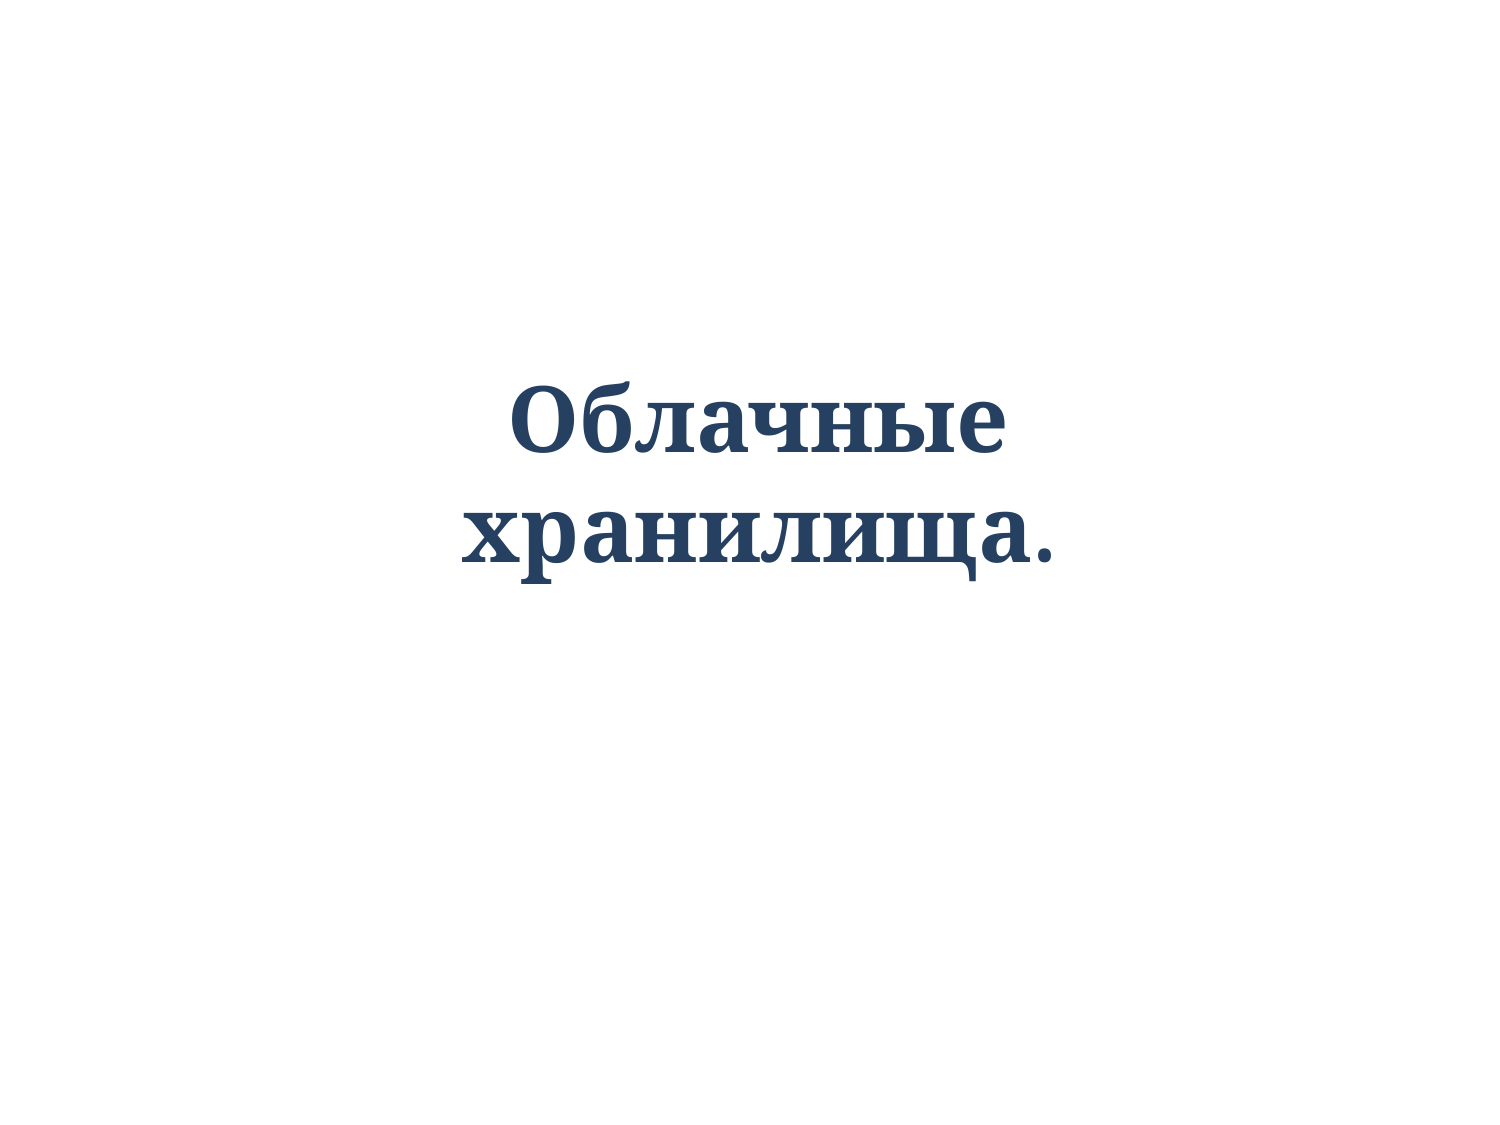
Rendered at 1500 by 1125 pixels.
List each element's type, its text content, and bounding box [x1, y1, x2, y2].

title Облачные хранилища. [194, 349, 1323, 591]
